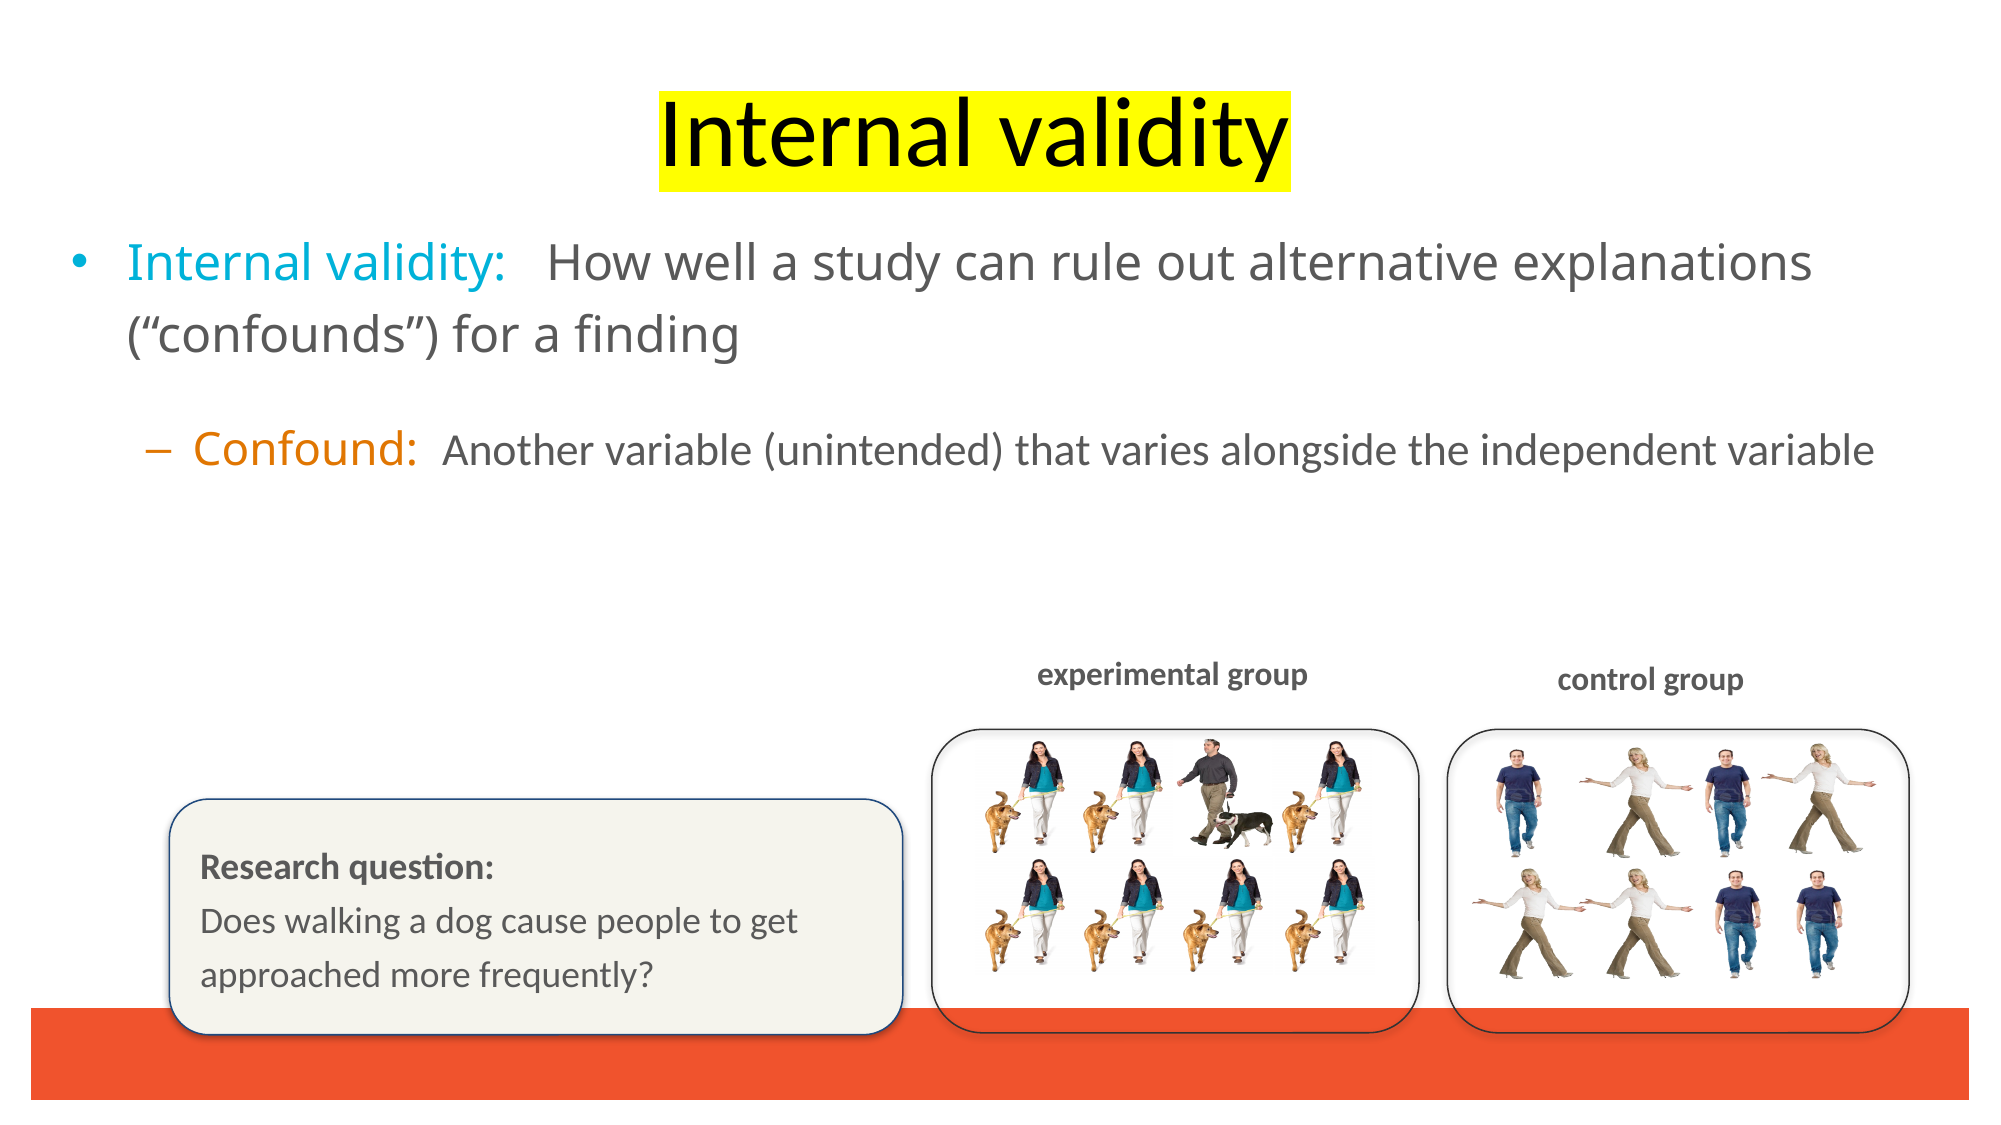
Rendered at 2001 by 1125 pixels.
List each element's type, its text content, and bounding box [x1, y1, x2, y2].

picture [1574, 739, 1880, 860]
list Internal validity: How well a study can rule out alternative explanations (“confounds”) for a finding Confound: Another variable (unintended) that varies alongside the independent variable [55, 210, 1950, 1125]
text_box Research question: Does walking a dog cause people to get approached more frequently? [185, 825, 903, 1003]
text_box [1446, 728, 1910, 1034]
text_box [168, 798, 903, 1036]
text_box control group [1542, 649, 1760, 705]
text_box experimental group [1022, 645, 1324, 700]
title Internal validity [0, 76, 1950, 177]
picture [1467, 864, 1869, 981]
picture [974, 735, 1375, 975]
picture [1467, 743, 1569, 860]
text_box [931, 728, 1420, 1034]
